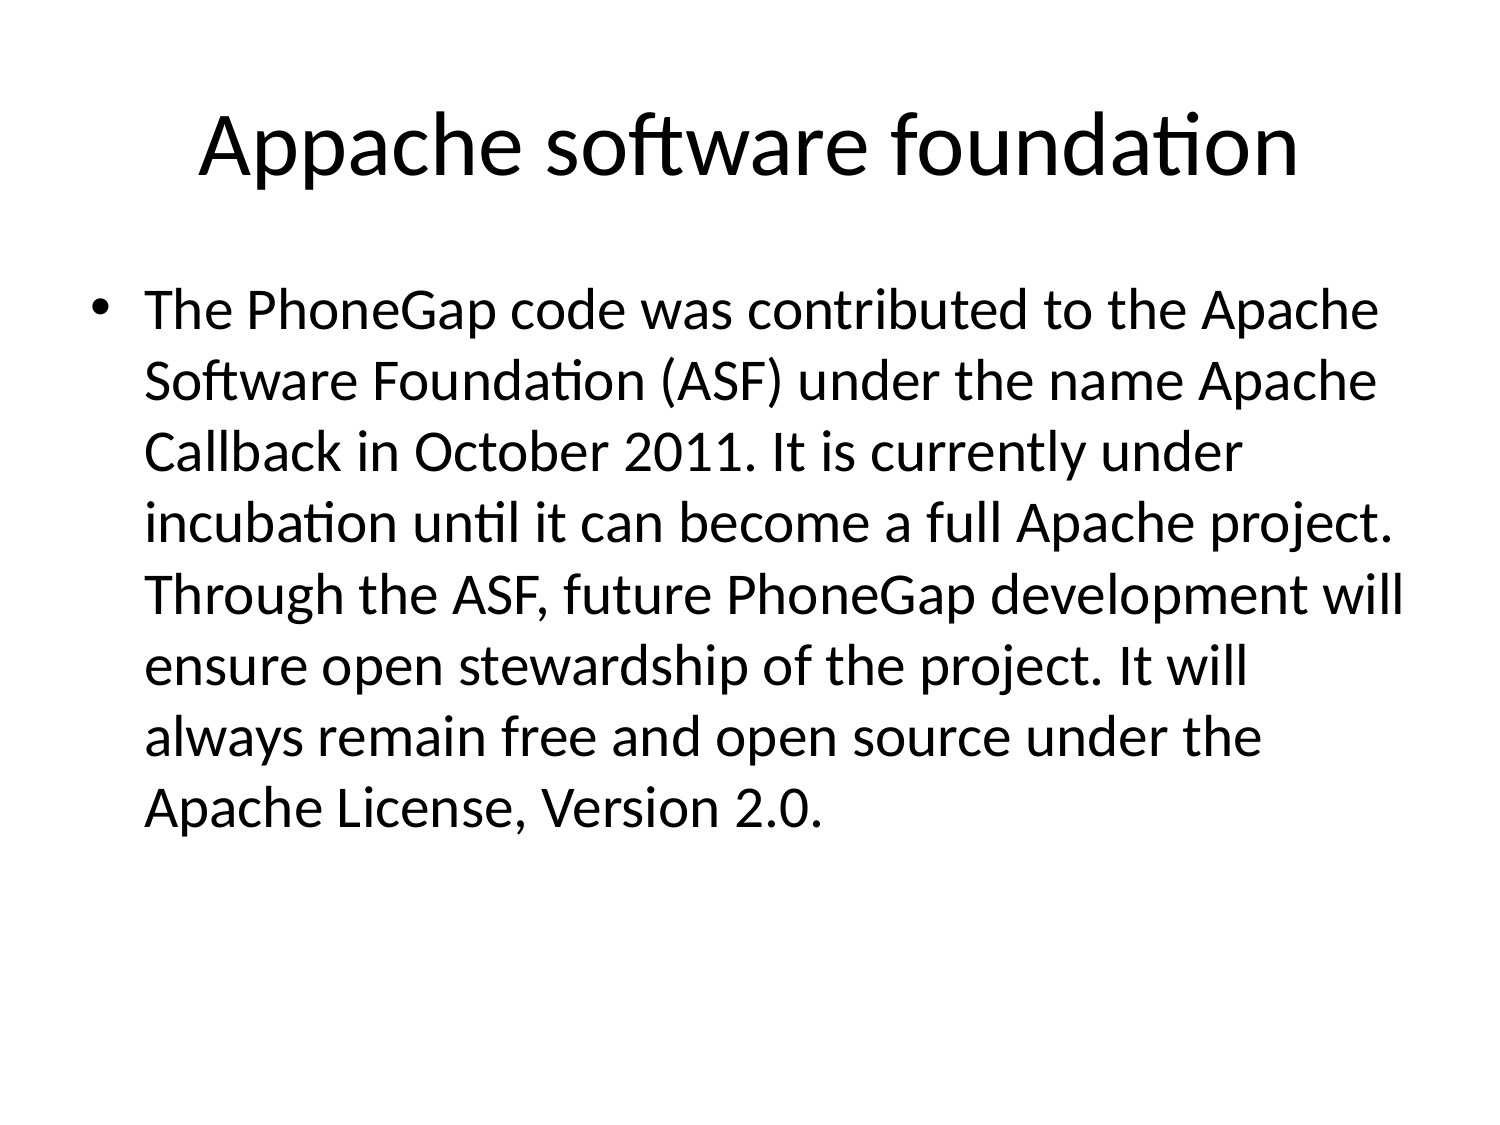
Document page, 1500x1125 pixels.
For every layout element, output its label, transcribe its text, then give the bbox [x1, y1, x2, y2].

list The PhoneGap code was contributed to the Apache Software Foundation (ASF) under the name Apache Callback in October 2011. It is currently under incubation until it can become a full Apache project. Through the ASF, future PhoneGap development will ensure open stewardship of the project. It will always remain free and open source under the Apache License, Version 2.0. [75, 262, 1425, 1005]
title Appache software foundation [75, 45, 1425, 233]
